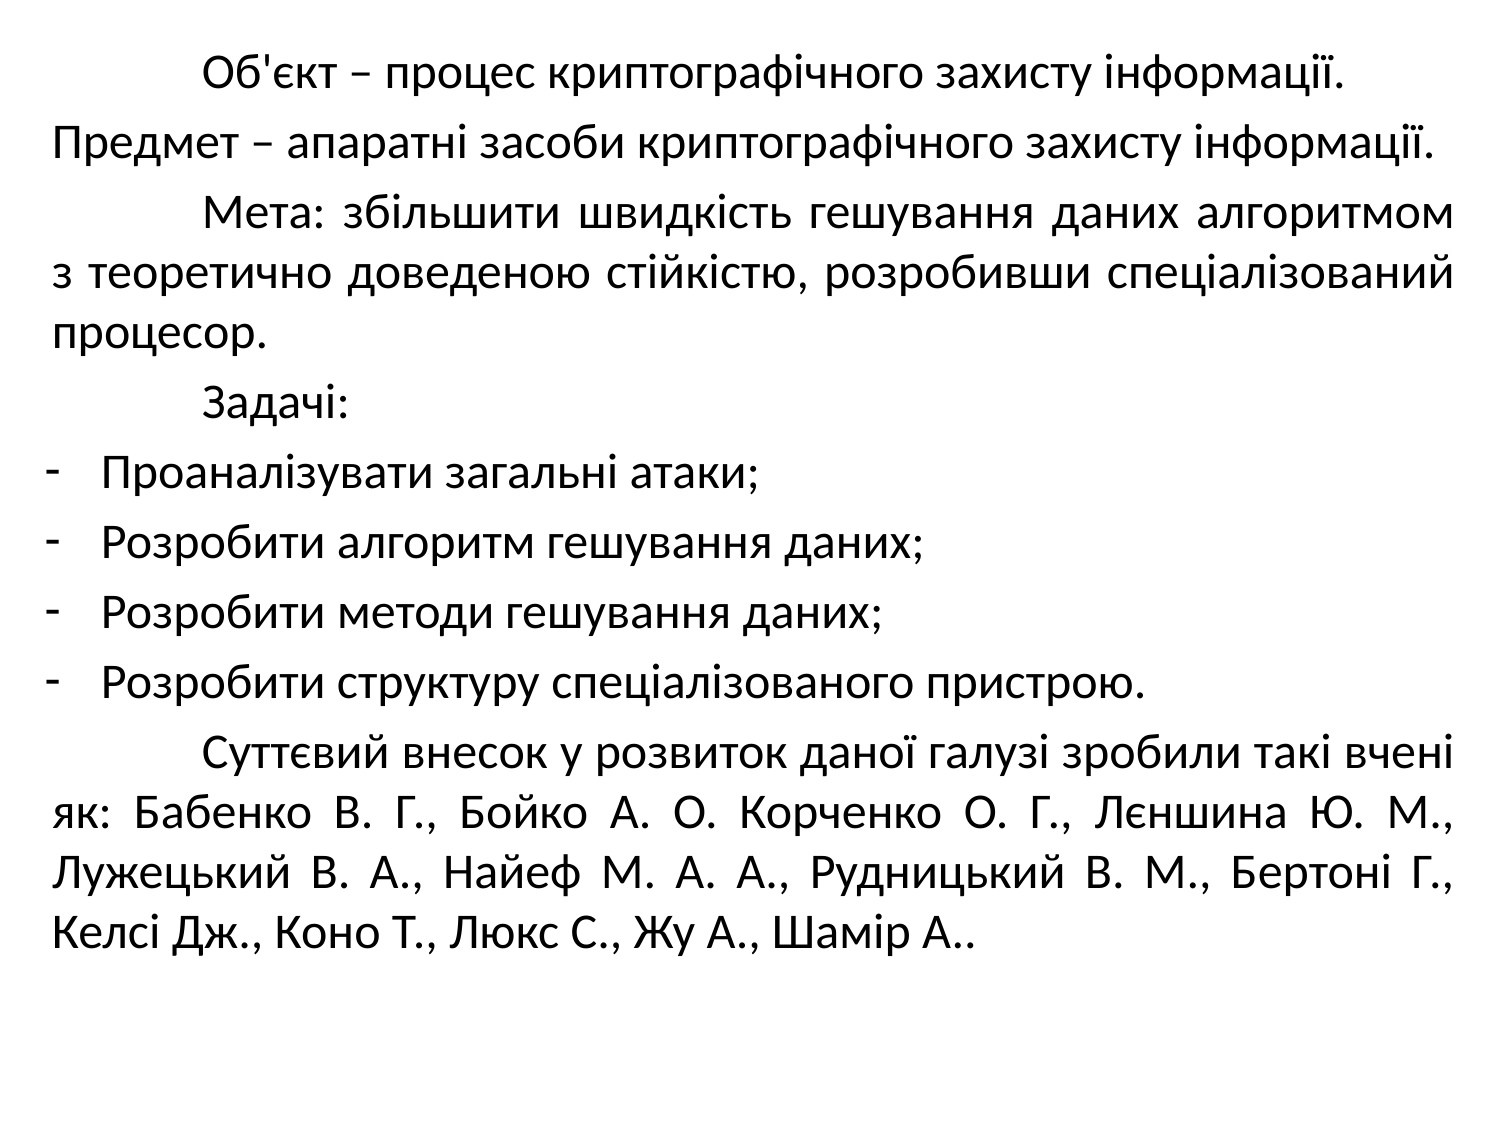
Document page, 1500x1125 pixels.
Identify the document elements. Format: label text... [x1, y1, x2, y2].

list Об'єкт – процес криптографічного захисту інформації. Предмет – апаратні засоби криптографічного захисту інформації. Мета: збільшити швидкість гешування даних алгоритмом з теоретично доведеною стійкістю, розробивши спеціалізований процесор. Задачі: Проаналізувати загальні атаки; Розробити алгоритм гешування даних; Розробити методи гешування даних; Розробити структуру спеціалізованого пристрою. Суттєвий внесок у розвиток даної галузі зробили такі вчені як: Бабенко В. Г., Бойко А. О. Корченко О. Г., Лєншина Ю. М., Лужецький В. А., Найеф М. А. А., Рудницький В. М., Бертоні Г., Келсі Дж., Коно Т., Люкс С., Жу А., Шамір А.. [29, 30, 1471, 1094]
